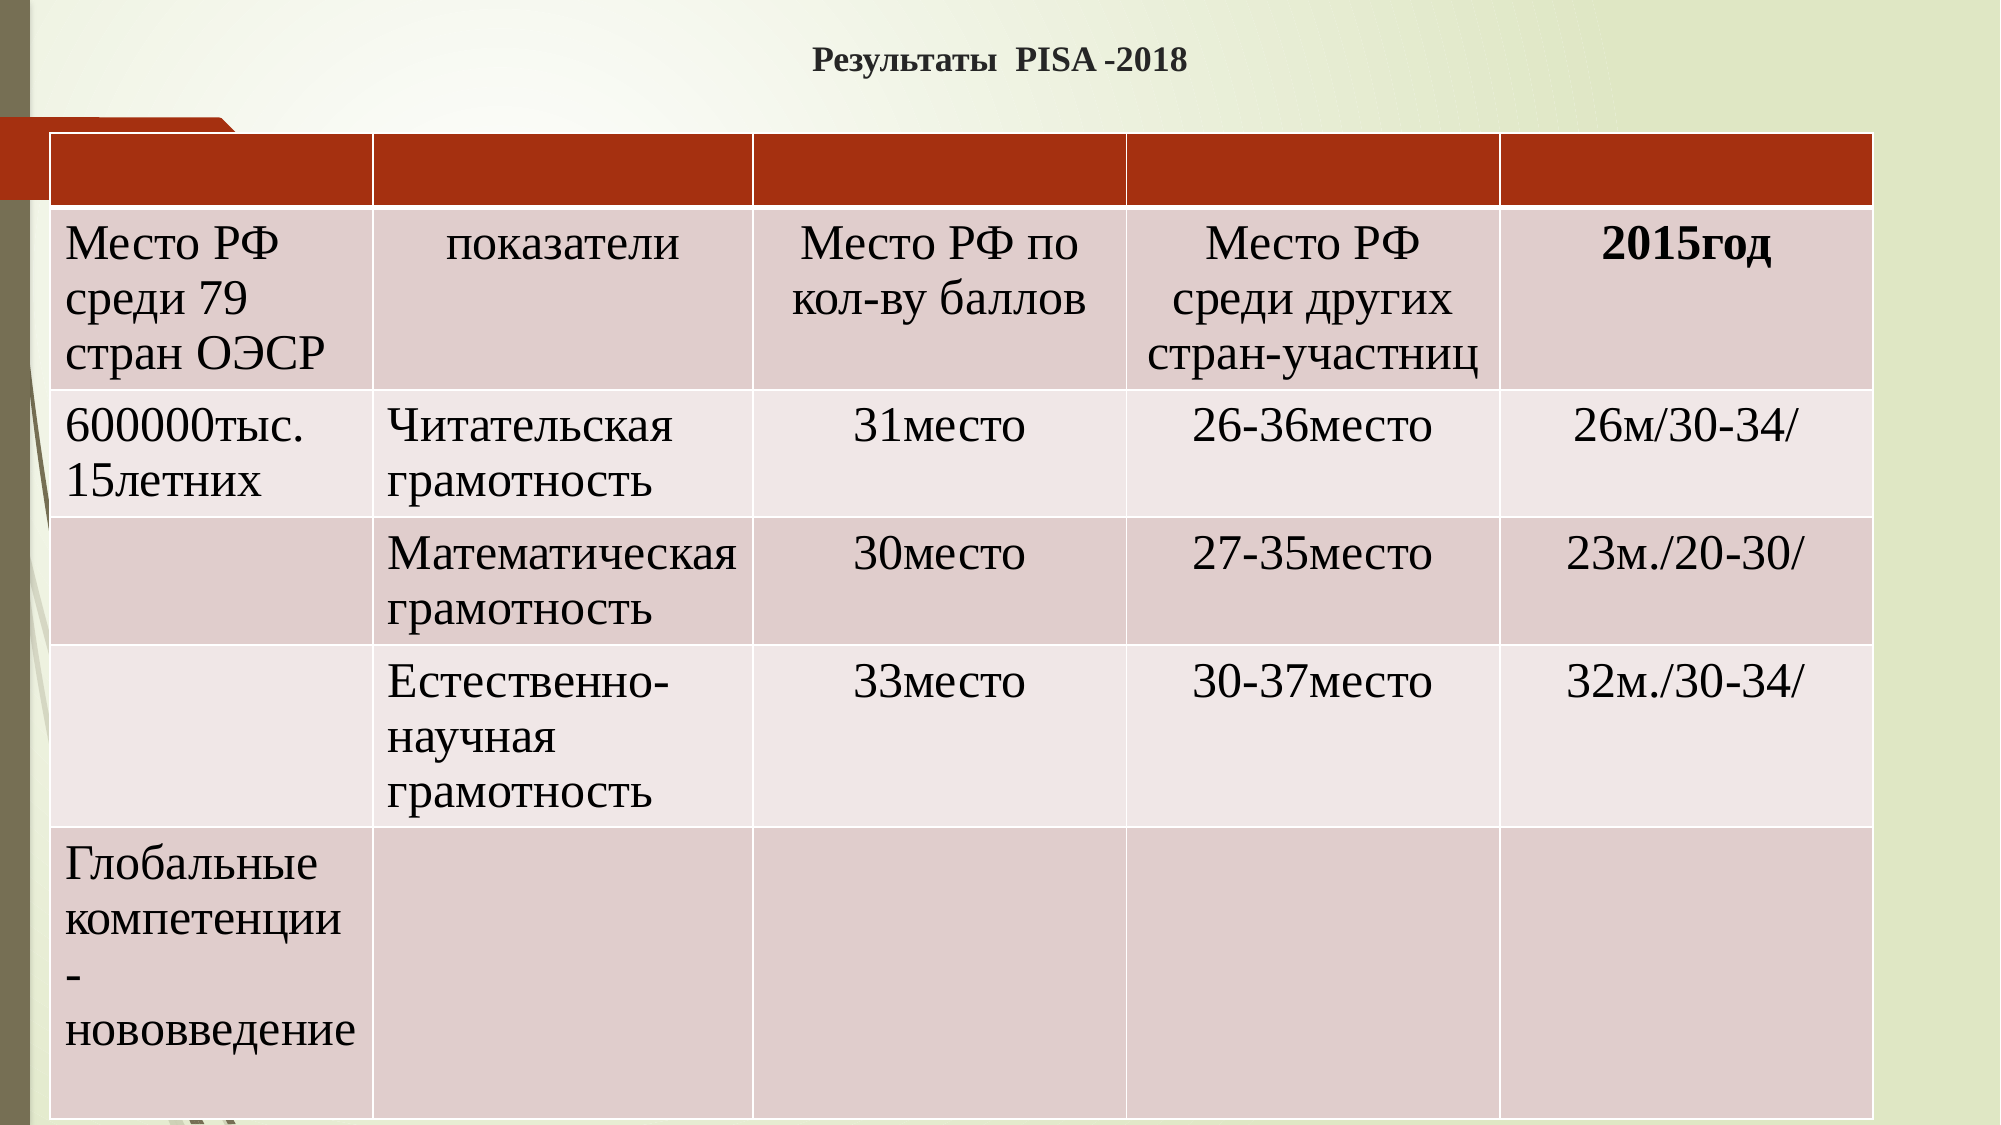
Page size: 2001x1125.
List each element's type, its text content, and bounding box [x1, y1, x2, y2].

table_cell Читательская грамотность [374, 391, 752, 516]
table_cell Глобальные компетенции-нововведение [51, 828, 372, 1118]
table_cell 30-37место [1127, 646, 1499, 826]
table_cell 27-35место [1127, 518, 1499, 644]
table_cell показатели [374, 210, 752, 389]
table_cell 32м./30-34/ [1501, 646, 1872, 826]
table_cell Место РФ по кол-ву баллов [754, 210, 1126, 389]
table_cell [374, 828, 752, 1118]
table_cell 30место [754, 518, 1126, 644]
table_cell 31место [754, 391, 1126, 516]
table_cell 33место [754, 646, 1126, 826]
table_cell [51, 518, 372, 644]
table_cell Место РФ среди 79 стран OЭСР [51, 210, 372, 389]
table_header [1501, 134, 1872, 205]
table_cell [51, 646, 372, 826]
table_header [754, 134, 1126, 205]
table_cell Естественно-научная грамотность [374, 646, 752, 826]
table_cell [754, 828, 1126, 1118]
table_header [374, 134, 752, 205]
table_cell [1501, 828, 1872, 1118]
title Результаты PISA -2018 [383, 2, 1617, 114]
table_cell 2015год [1501, 210, 1872, 389]
table_cell 23м./20-30/ [1501, 518, 1872, 644]
table_cell 600000тыс. 15летних [51, 391, 372, 516]
table_cell Математическаяграмотность [374, 518, 752, 644]
table_header [1127, 134, 1499, 205]
table_header [51, 134, 372, 205]
table_cell Место РФ среди других стран-участниц [1127, 210, 1499, 389]
table_cell [1127, 828, 1499, 1118]
table_cell 26-36место [1127, 391, 1499, 516]
table_cell 26м/30-34/ [1501, 391, 1872, 516]
